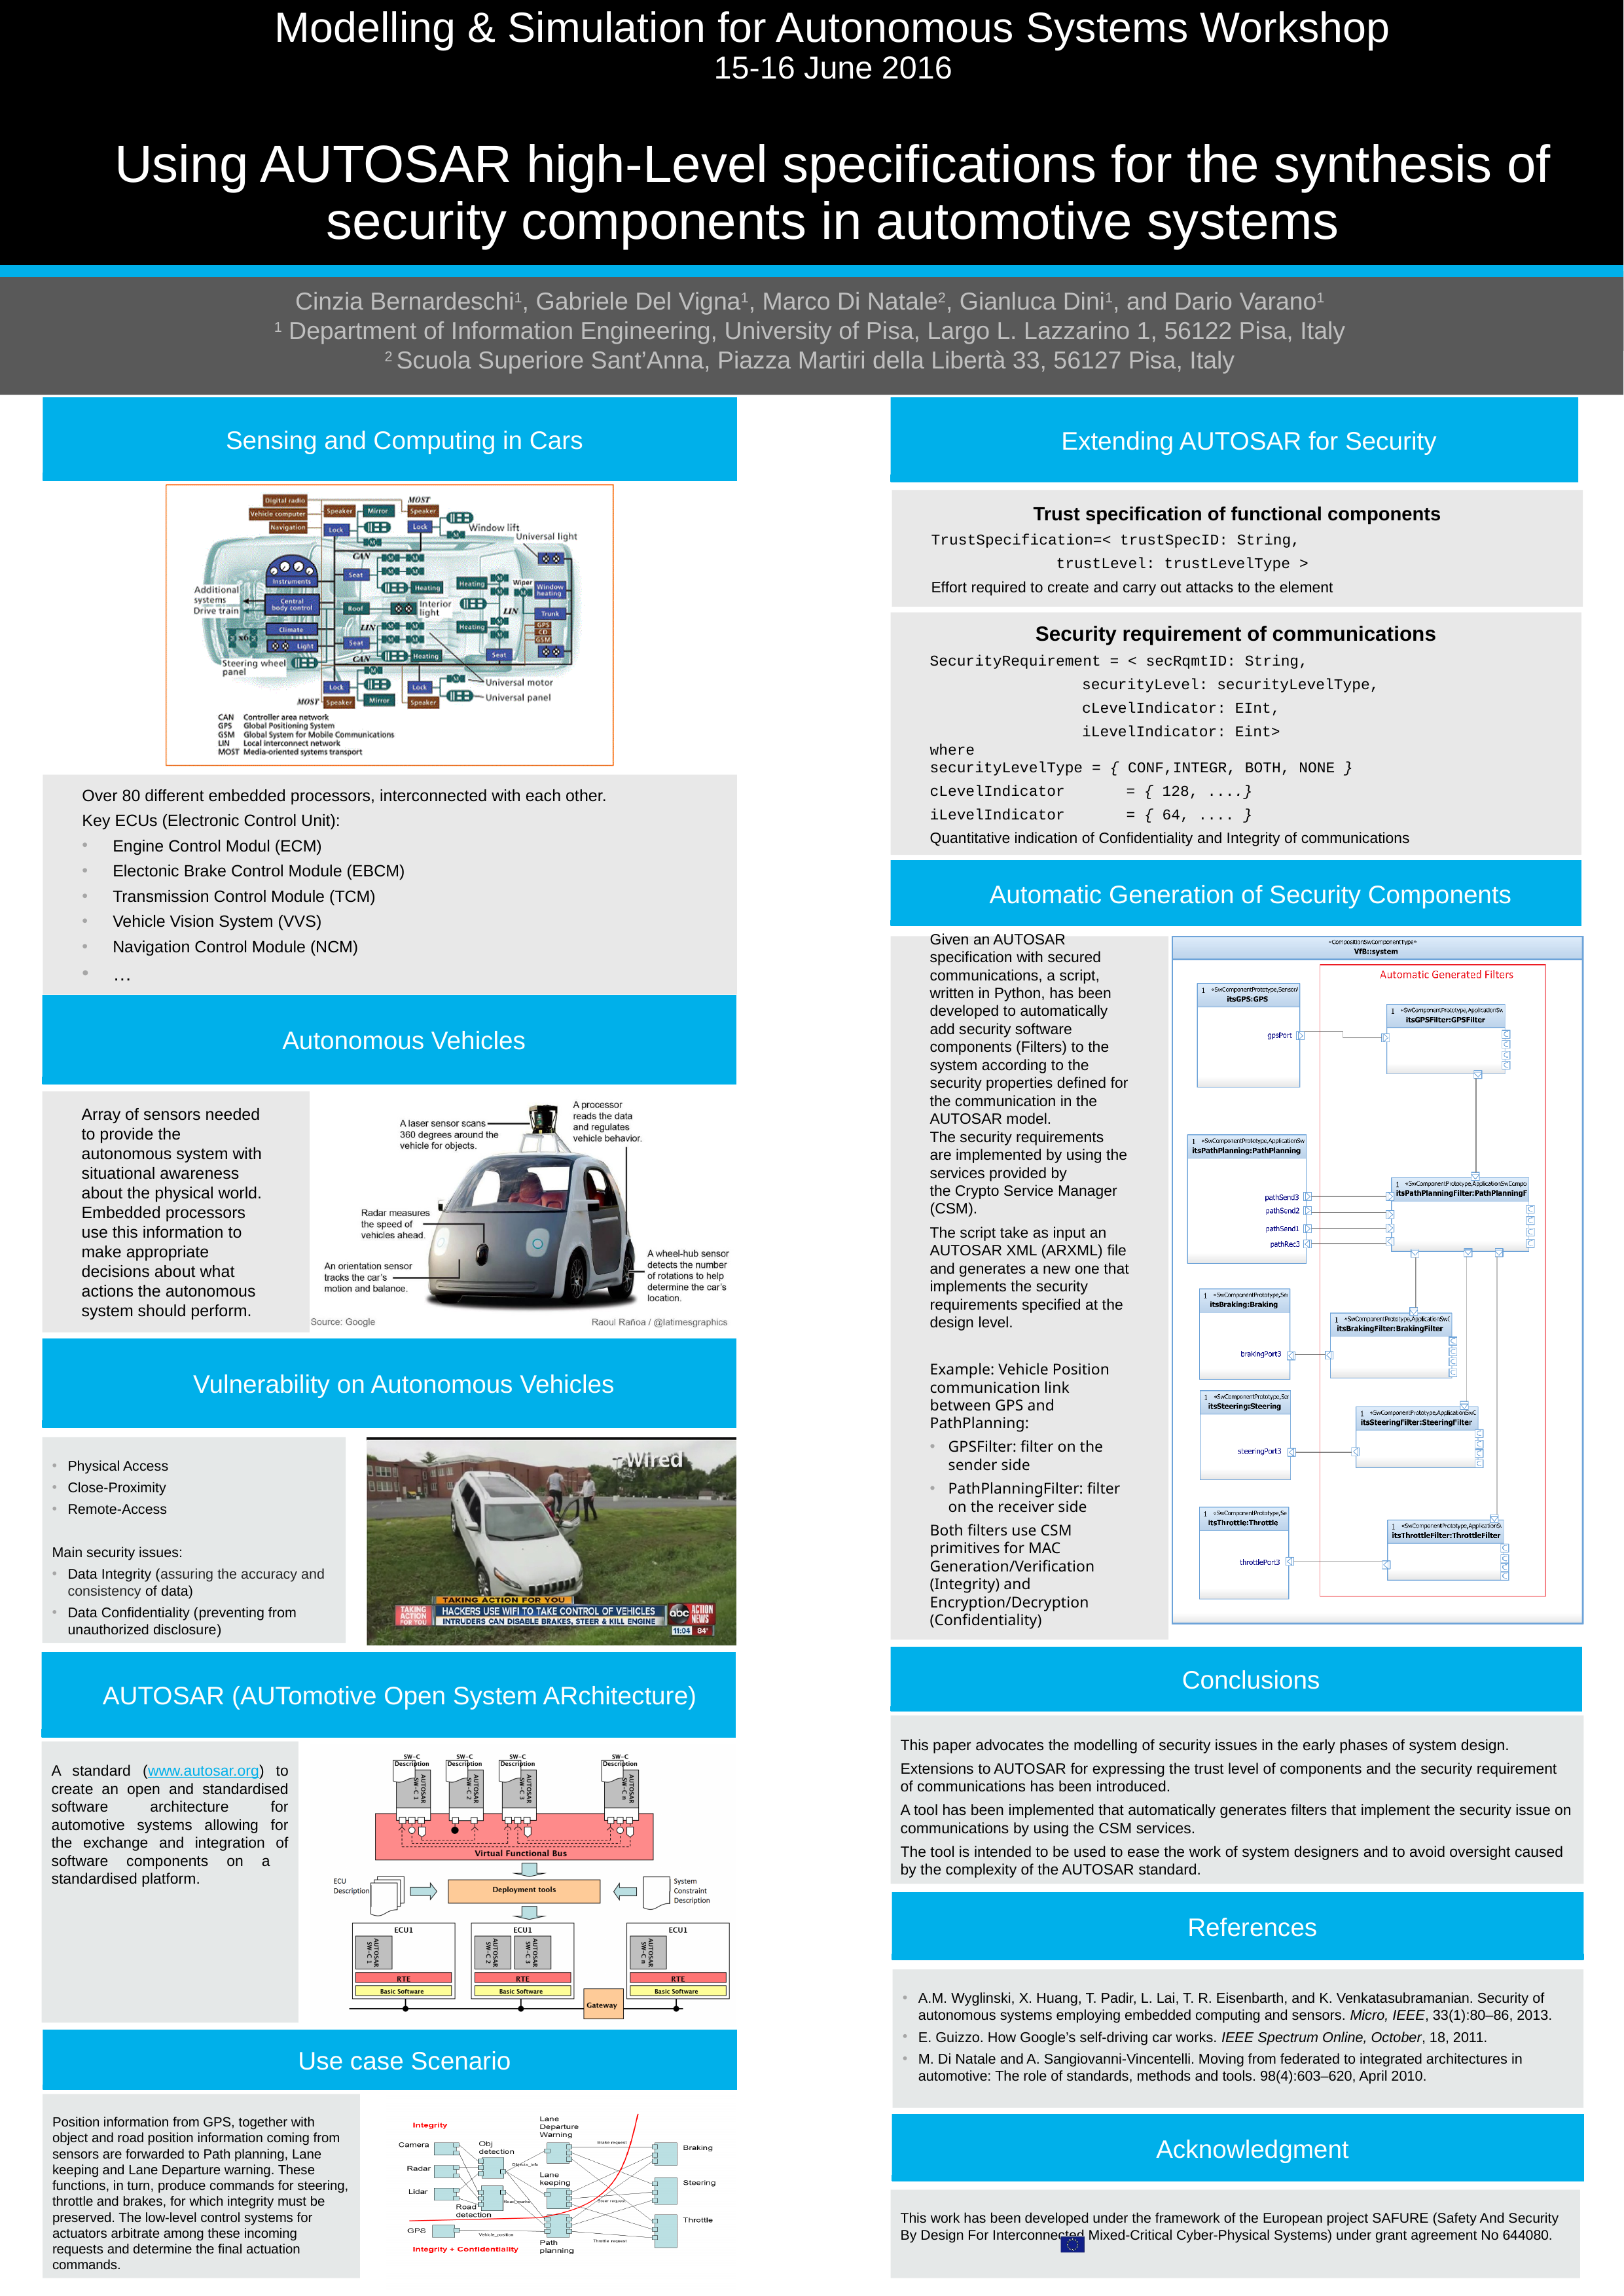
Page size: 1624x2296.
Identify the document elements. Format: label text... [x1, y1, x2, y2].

picture [310, 1744, 736, 2028]
list This work has been developed under the framework of the European project SAFURE (Safety And Security By Design For Interconnected Mixed-Critical Cyber-Physical Systems) under grant agreement No 644080. [890, 2189, 1580, 2278]
list Security requirement of communications SecurityRequirement = < secRqmtID: String, securityLevel: securityLevelType, cLevelIndicator: EInt, iLevelIndicator: Eint> where securityLevelType = { CONF,INTEGR, BOTH, NONE } cLevelIndicator = { 128, ....} iLevelIndicator = { 64, .... } Quantitative indication of Confidentiality and Integrity of communications [890, 612, 1581, 855]
list A.M. Wyglinski, X. Huang, T. Padir, L. Lai, T. R. Eisenbarth, and K. Venkatasubramanian. Security of autonomous systems employing embedded computing and sensors. Micro, IEEE, 33(1):80–86, 2013. E. Guizzo. How Google’s self-driving car works. IEEE Spectrum Online, October, 18, 2011. M. Di Natale and A. Sangiovanni-Vincentelli. Moving from federated to integrated architectures in automotive: The role of standards, methods and tools. 98(4):603–620, April 2010. [892, 1969, 1584, 2108]
list Acknowledgment [892, 2114, 1584, 2181]
list A standard (www.autosar.org) to create an open and standardised software architecture for automotive systems allowing for the exchange and integration of software components on a standardised platform. [41, 1741, 298, 2023]
list Use case Scenario [43, 2030, 737, 2090]
list AUTOSAR (AUTomotive Open System ARchitecture) [41, 1652, 736, 1738]
picture [1172, 936, 1584, 1624]
text_box [0, 289, 1624, 395]
list Autonomous Vehicles [42, 995, 736, 1085]
picture [163, 482, 617, 770]
list Trust specification of functional components TrustSpecification=< trustSpecID: String, trustLevel: trustLevelType > Effort required to create and carry out attacks to the element [892, 490, 1583, 607]
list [367, 1437, 736, 1645]
list Cinzia Bernardeschi1, Gabriele Del Vigna1, Marco Di Natale2, Gianluca Dini1, and Dario Varano1 1 Department of Information Engineering, University of Pisa, Largo L. Lazzarino 1, 56122 Pisa, Italy 2 Scuola Superiore Sant’Anna, Piazza Martiri della Libertà 33, 56127 Pisa, Italy [41, 279, 1579, 380]
list Extending AUTOSAR for Security [890, 397, 1579, 482]
list Conclusions [890, 1647, 1582, 1712]
list References [892, 1892, 1584, 1960]
title Modelling & Simulation for Autonomous Systems Workshop 15-16 June 2016 Using AUTOSAR high-Level specifications for the synthesis of security components in automotive systems [43, 0, 1624, 255]
list Over 80 different embedded processors, interconnected with each other. Key ECUs (Electronic Control Unit): Engine Control Modul (ECM) Electonic Brake Control Module (EBCM) Transmission Control Module (TCM) Vehicle Vision System (VVS) Navigation Control Module (NCM) … [43, 774, 737, 995]
list Position information from GPS, together with object and road position information coming from sensors are forwarded to Path planning, Lane keeping and Lane Departure warning. These functions, in turn, produce commands for steering, throttle and brakes, for which integrity must be preserved. The low-level control systems for actuators arbitrate among these incoming requests and determine the final actuation commands. [43, 2094, 360, 2278]
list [1060, 2236, 1085, 2253]
list This paper advocates the modelling of security issues in the early phases of system design. Extensions to AUTOSAR for expressing the trust level of components and the security requirement of communications has been introduced. A tool has been implemented that automatically generates filters that implement the security issue on communications by using the CSM services. The tool is intended to be used to ease the work of system designers and to avoid oversight caused by the complexity of the AUTOSAR standard. [890, 1715, 1584, 1884]
list Physical Access Close-Proximity Remote-Access Main security issues: Data Integrity (assuring the accuracy and consistency of data) Data Confidentiality (preventing from unauthorized disclosure) [42, 1437, 346, 1643]
picture [386, 2094, 736, 2290]
list Array of sensors needed to provide the autonomous system with situational awareness about the physical world. Embedded processors use this information to make appropriate decisions about what actions the autonomous system should perform. [42, 1091, 310, 1333]
picture [310, 1096, 736, 1333]
list Automatic Generation of Security Components [890, 860, 1581, 926]
list Sensing and Computing in Cars [43, 397, 737, 481]
list Given an AUTOSAR specification with secured communications, a script, written in Python, has been developed to automatically add security software components (Filters) to the system according to the security properties defined for the communication in the AUTOSAR model. The security requirements are implemented by using the services provided by the Crypto Service Manager (CSM). The script take as input an AUTOSAR XML (ARXML) file and generates a new one that implements the security requirements specified at the design level. Example: Vehicle Position communication link between GPS and PathPlanning: GPSFilter: filter on the sender side PathPlanningFilter: filter on the receiver side Both filters use CSM primitives for MAC Generation/Verification (Integrity) and Encryption/Decryption (Confidentiality) [890, 936, 1169, 1640]
list Vulnerability on Autonomous Vehicles [42, 1338, 736, 1428]
